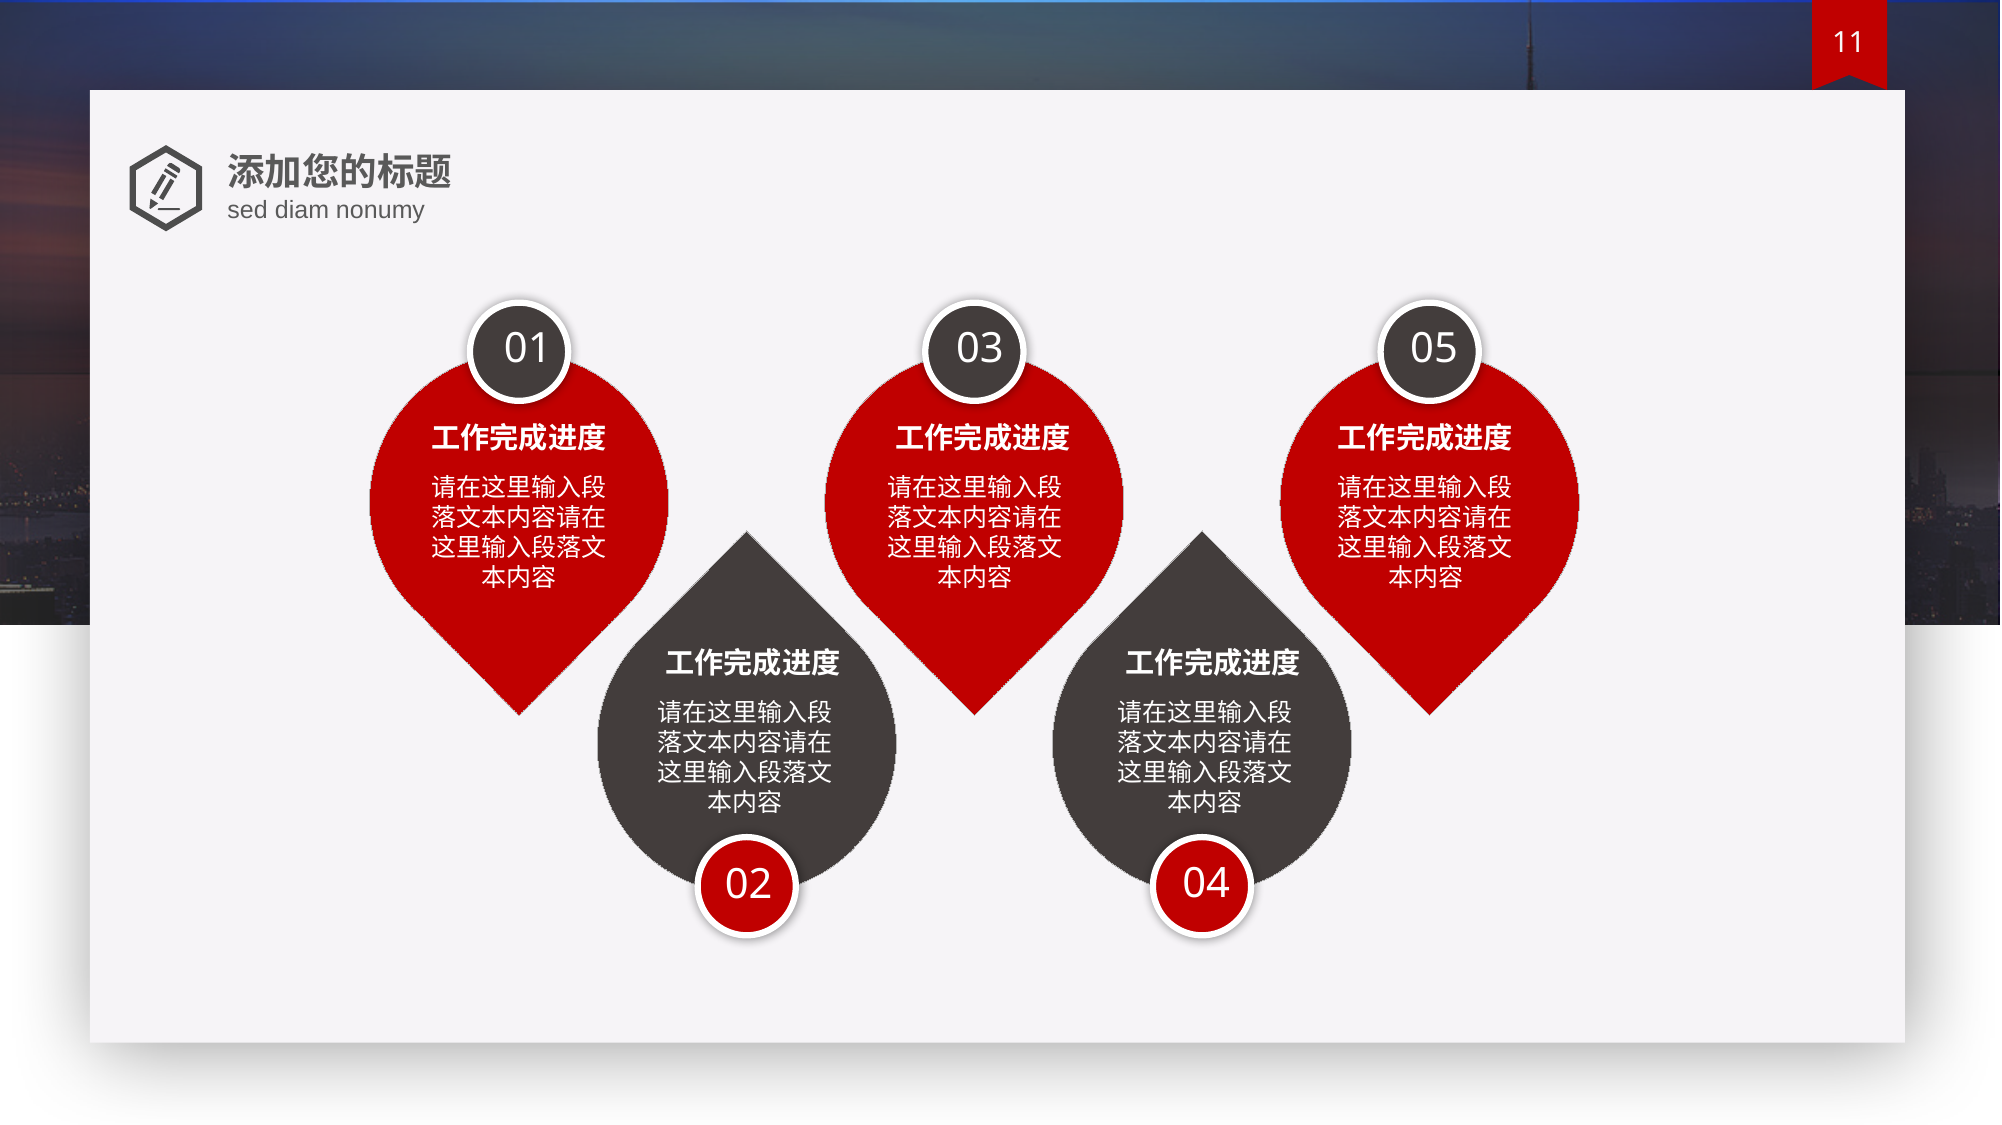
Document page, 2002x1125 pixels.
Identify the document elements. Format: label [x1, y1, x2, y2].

text_box [596, 530, 897, 936]
text_box [369, 302, 669, 716]
text_box [824, 302, 1125, 716]
text_box [1052, 530, 1352, 936]
text_box [1279, 302, 1580, 716]
picture [1888, 0, 2000, 625]
text_box [129, 140, 470, 232]
